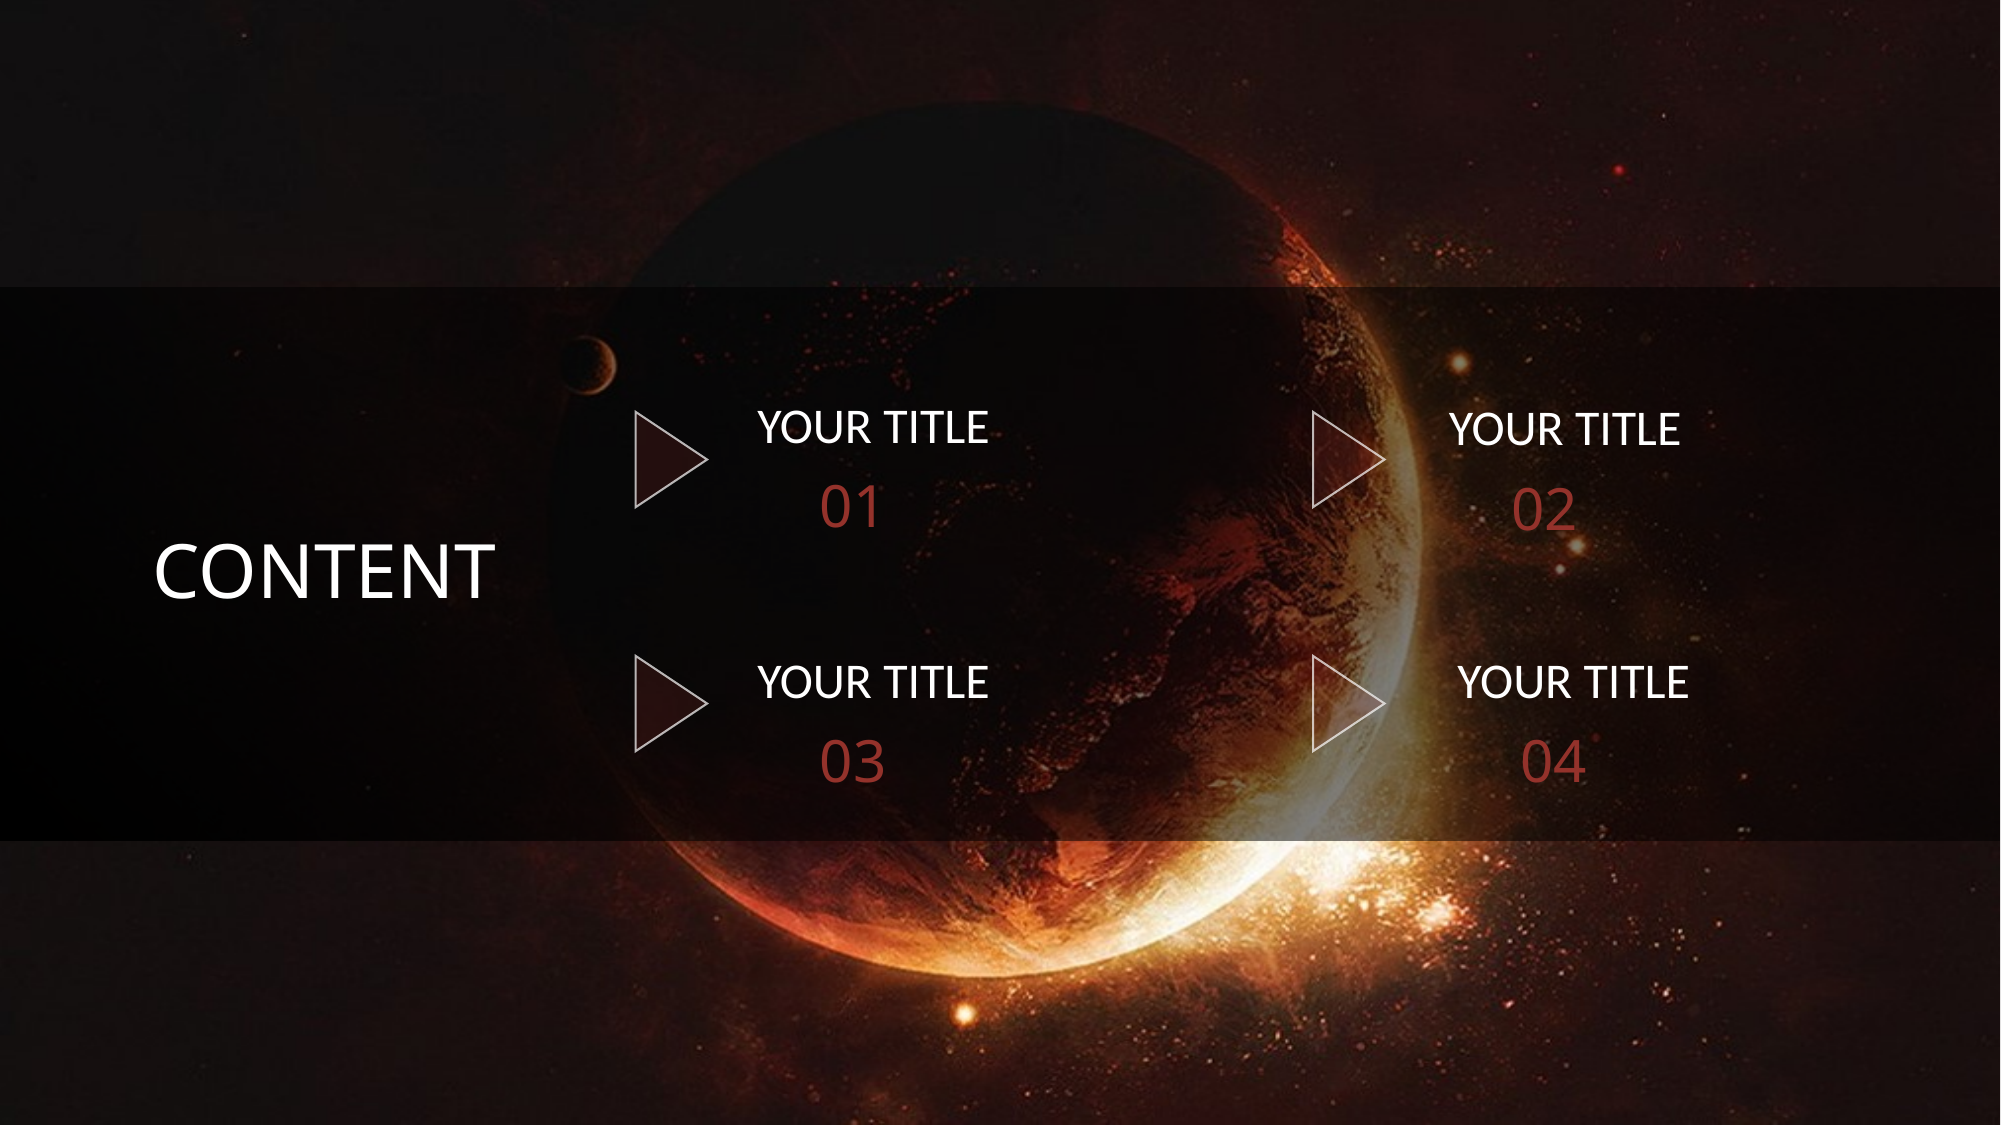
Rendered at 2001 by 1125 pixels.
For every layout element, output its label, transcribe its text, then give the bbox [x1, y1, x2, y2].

text_box 02 [1496, 464, 1630, 549]
text_box [1312, 653, 1387, 754]
text_box YOUR TITLE [1442, 640, 1760, 716]
text_box YOUR TITLE [742, 386, 1060, 461]
text_box YOUR TITLE [742, 640, 1060, 716]
text_box YOUR TITLE [1434, 388, 1751, 464]
text_box [634, 653, 709, 754]
text_box [0, 287, 2000, 841]
text_box 01 [805, 461, 938, 547]
text_box CONTENT [138, 516, 541, 621]
picture [0, 0, 2001, 1125]
text_box 04 [1505, 716, 1639, 802]
text_box [1312, 409, 1387, 510]
text_box [634, 409, 709, 510]
text_box 03 [805, 716, 938, 802]
